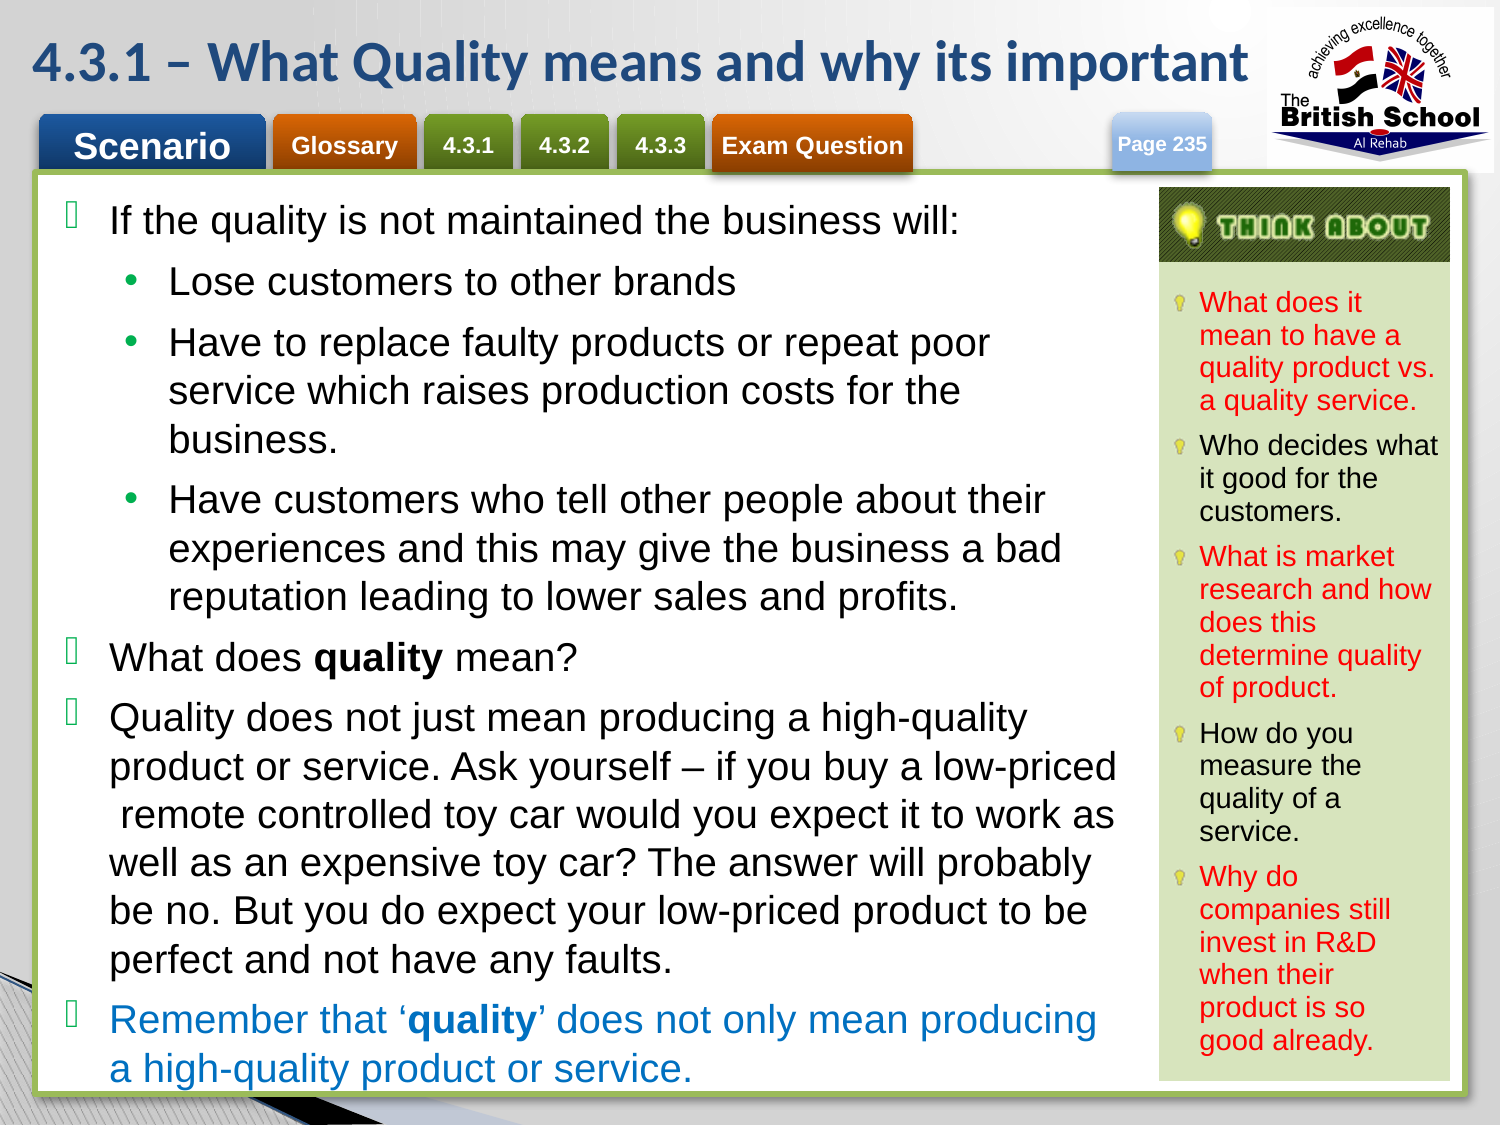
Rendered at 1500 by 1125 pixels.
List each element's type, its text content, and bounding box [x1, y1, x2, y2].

picture [1170, 866, 1188, 887]
table_header [1159, 187, 1450, 262]
picture [1170, 722, 1188, 744]
title 4.3.1 – What Quality means and why its important [17, 7, 1300, 110]
text_box If the quality is not maintained the business will: Lose customers to other brands Have to replace faulty products or repeat poor service which raises production costs for the business. Have customers who tell other people about their experiences and this may give the business a bad reputation leading to lower sales and profits. What does quality mean? Quality does not just mean producing a high-quality product or service. Ask yourself – if you buy a low-priced remote controlled toy car would you expect it to work as well as an expensive toy car? The answer will probably be no. But you do expect your low-priced product to be perfect and not have any faults. Remember that ‘quality’ does not only mean producing a high-quality product or service. [50, 187, 1144, 1098]
picture [1171, 198, 1435, 255]
table_cell What does it mean to have a quality product vs. a quality service. Who decides what it good for the customers. What is market research and how does this determine quality of product. How do you measure the quality of a service. Why do companies still invest in R&D when their product is so good already. [1159, 262, 1450, 1081]
picture [281, 1114, 303, 1125]
picture [1170, 291, 1188, 313]
text_box Page 235 [1112, 112, 1213, 172]
picture [1267, 7, 1495, 173]
picture [1170, 435, 1188, 456]
picture [1170, 546, 1188, 567]
